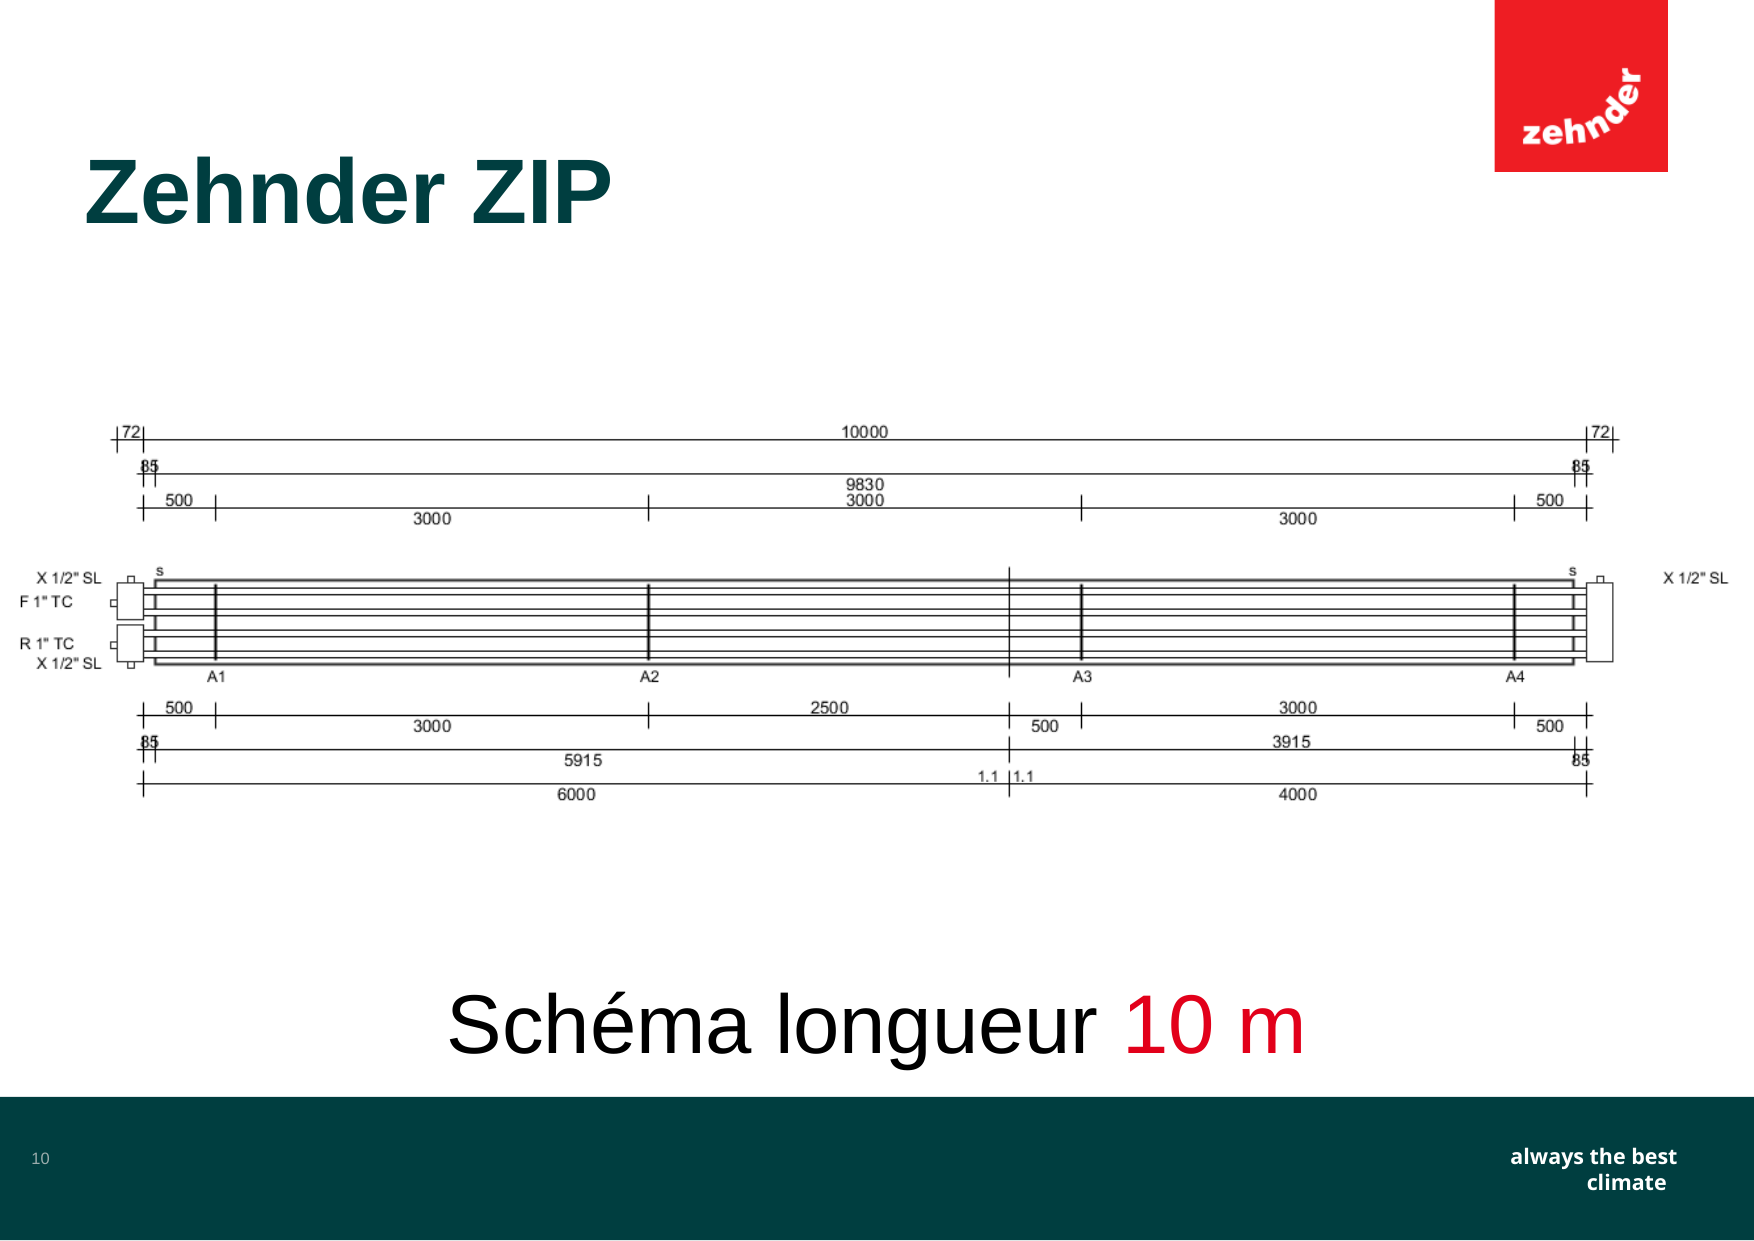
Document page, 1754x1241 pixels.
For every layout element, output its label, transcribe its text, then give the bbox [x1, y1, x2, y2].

text_box Schéma longueur 10 m [431, 962, 1323, 1078]
picture [0, 413, 1754, 824]
title Zehnder ZIP [70, 136, 1583, 207]
